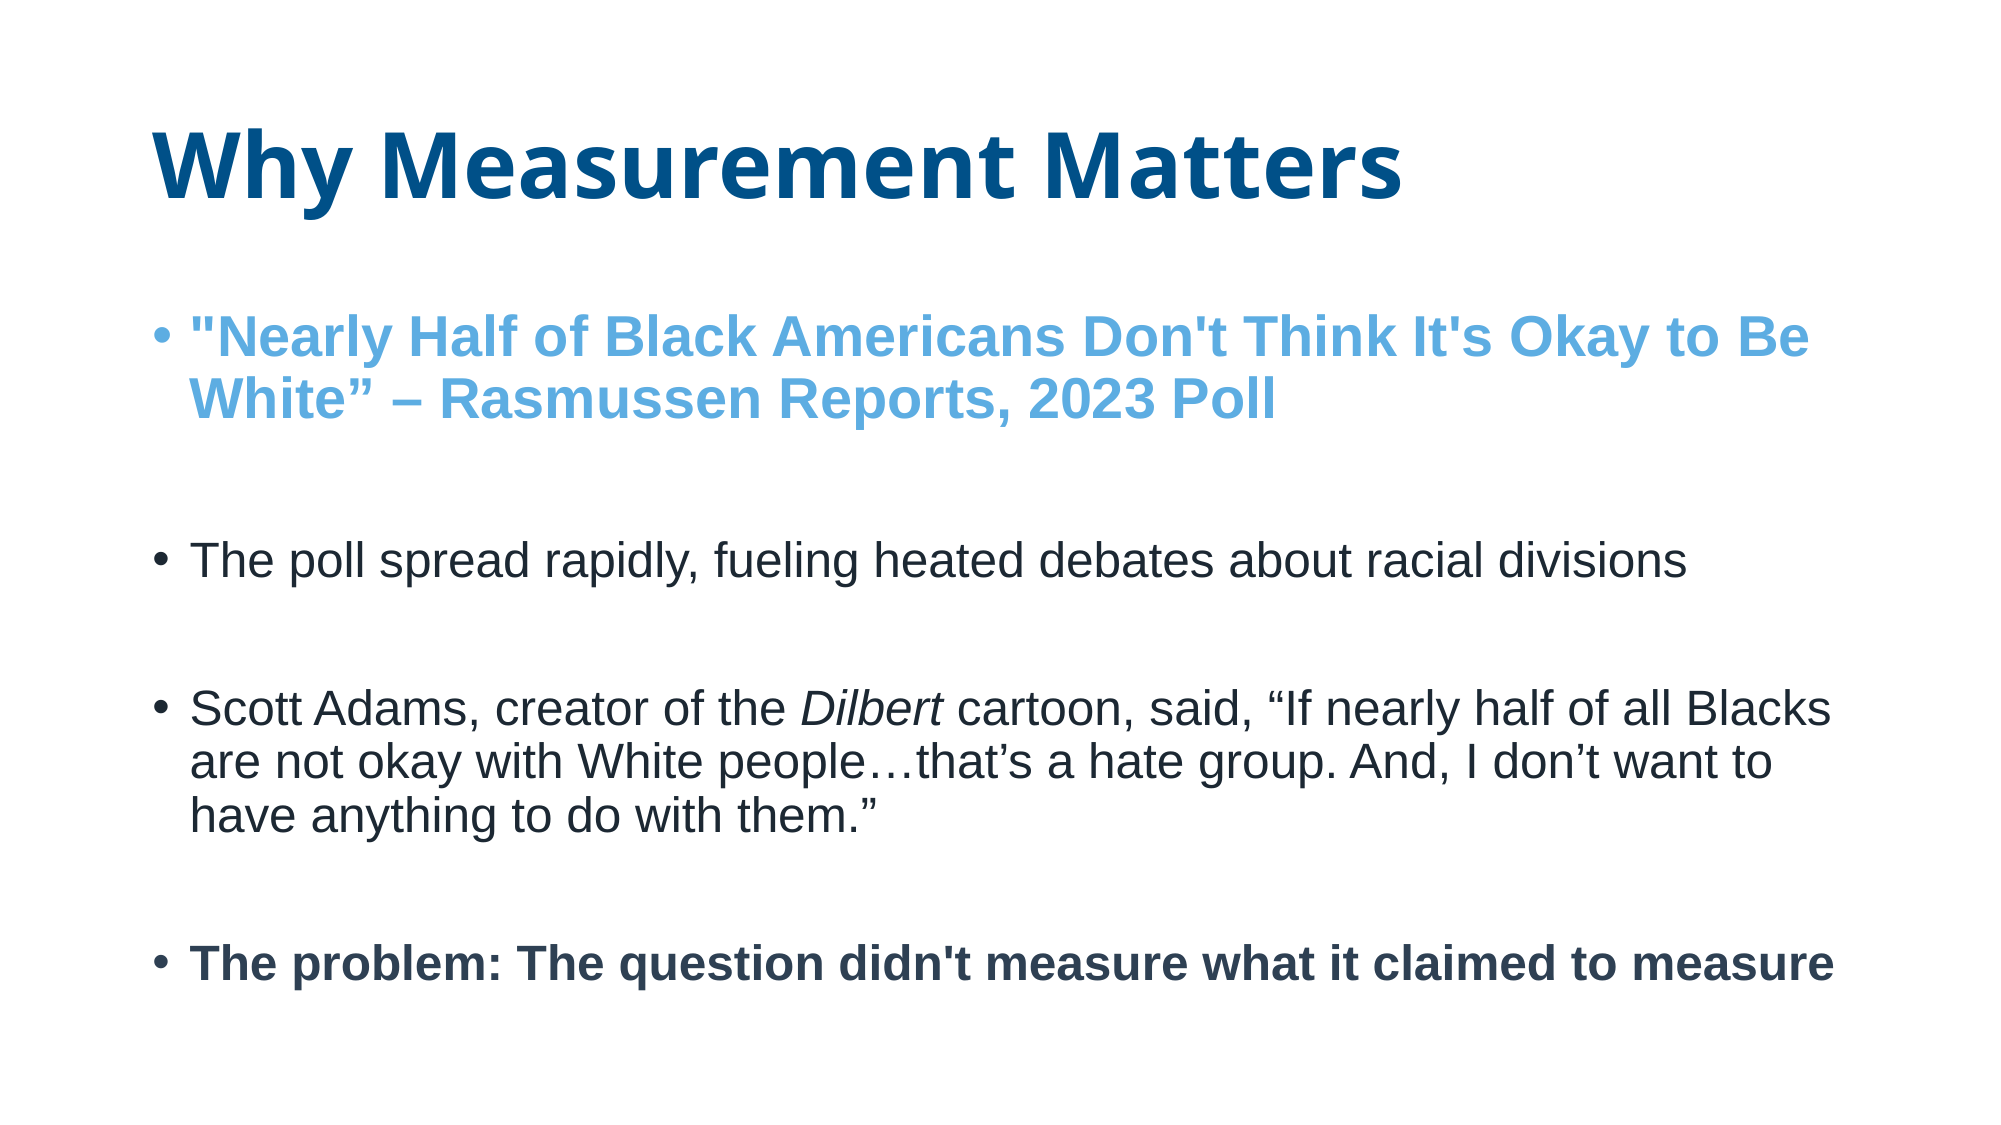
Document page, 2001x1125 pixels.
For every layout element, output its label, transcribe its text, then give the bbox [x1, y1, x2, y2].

list "Nearly Half of Black Americans Don't Think It's Okay to Be White” – Rasmussen Reports, 2023 Poll The poll spread rapidly, fueling heated debates about racial divisions Scott Adams, creator of the Dilbert cartoon, said, “If nearly half of all Blacks are not okay with White people…that’s a hate group. And, I don’t want to have anything to do with them.” The problem: The question didn't measure what it claimed to measure [137, 299, 1863, 1014]
title Why Measurement Matters [137, 59, 1863, 278]
